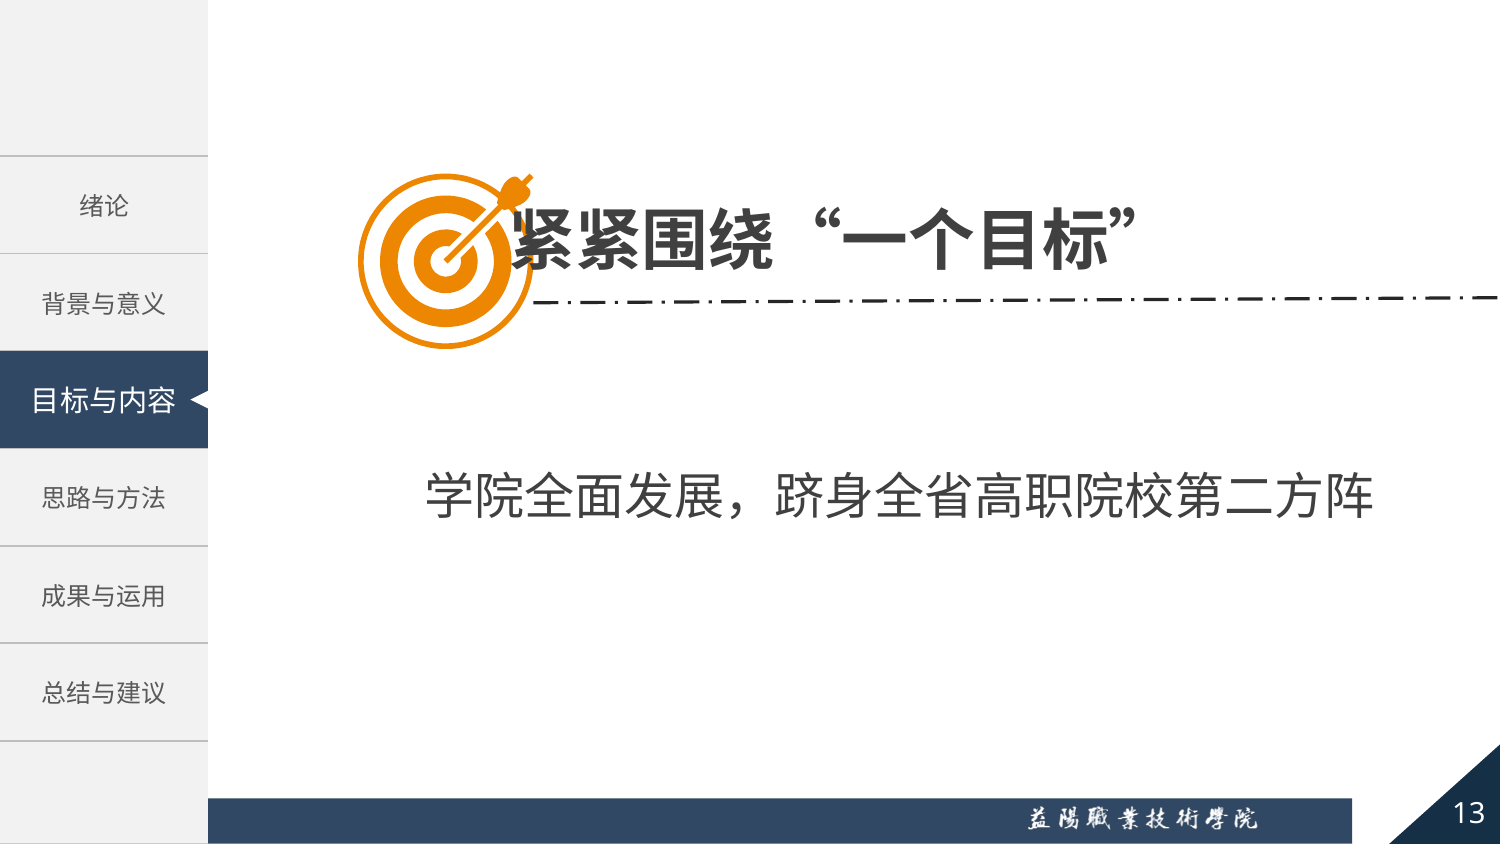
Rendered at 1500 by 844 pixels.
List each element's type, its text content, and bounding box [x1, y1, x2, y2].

text_box [358, 173, 531, 349]
picture [1007, 790, 1303, 844]
text_box [500, 173, 534, 190]
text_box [532, 297, 1500, 304]
text_box 紧紧围绕“一个目标” [493, 190, 1191, 285]
text_box 学院全面发展，跻身全省高职院校第二方阵 [409, 438, 1407, 532]
